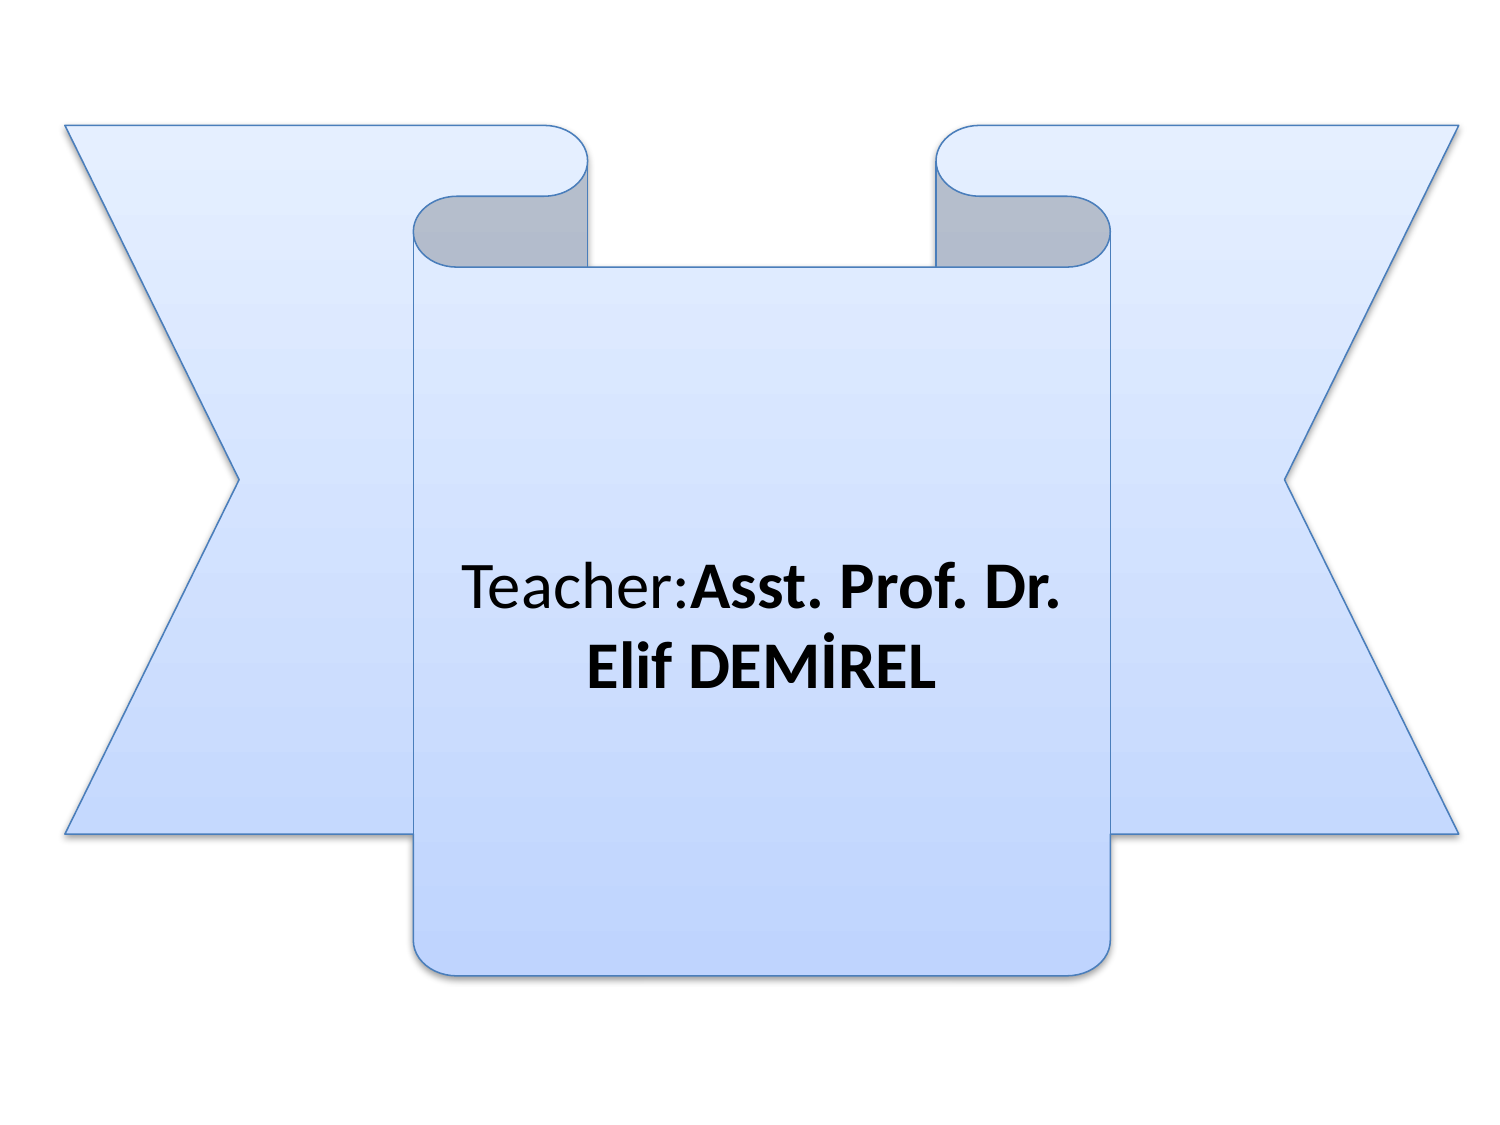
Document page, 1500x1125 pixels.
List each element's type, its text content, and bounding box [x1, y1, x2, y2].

text_box Teacher:Asst. Prof. Dr. Elif DEMİREL [64, 124, 1460, 977]
